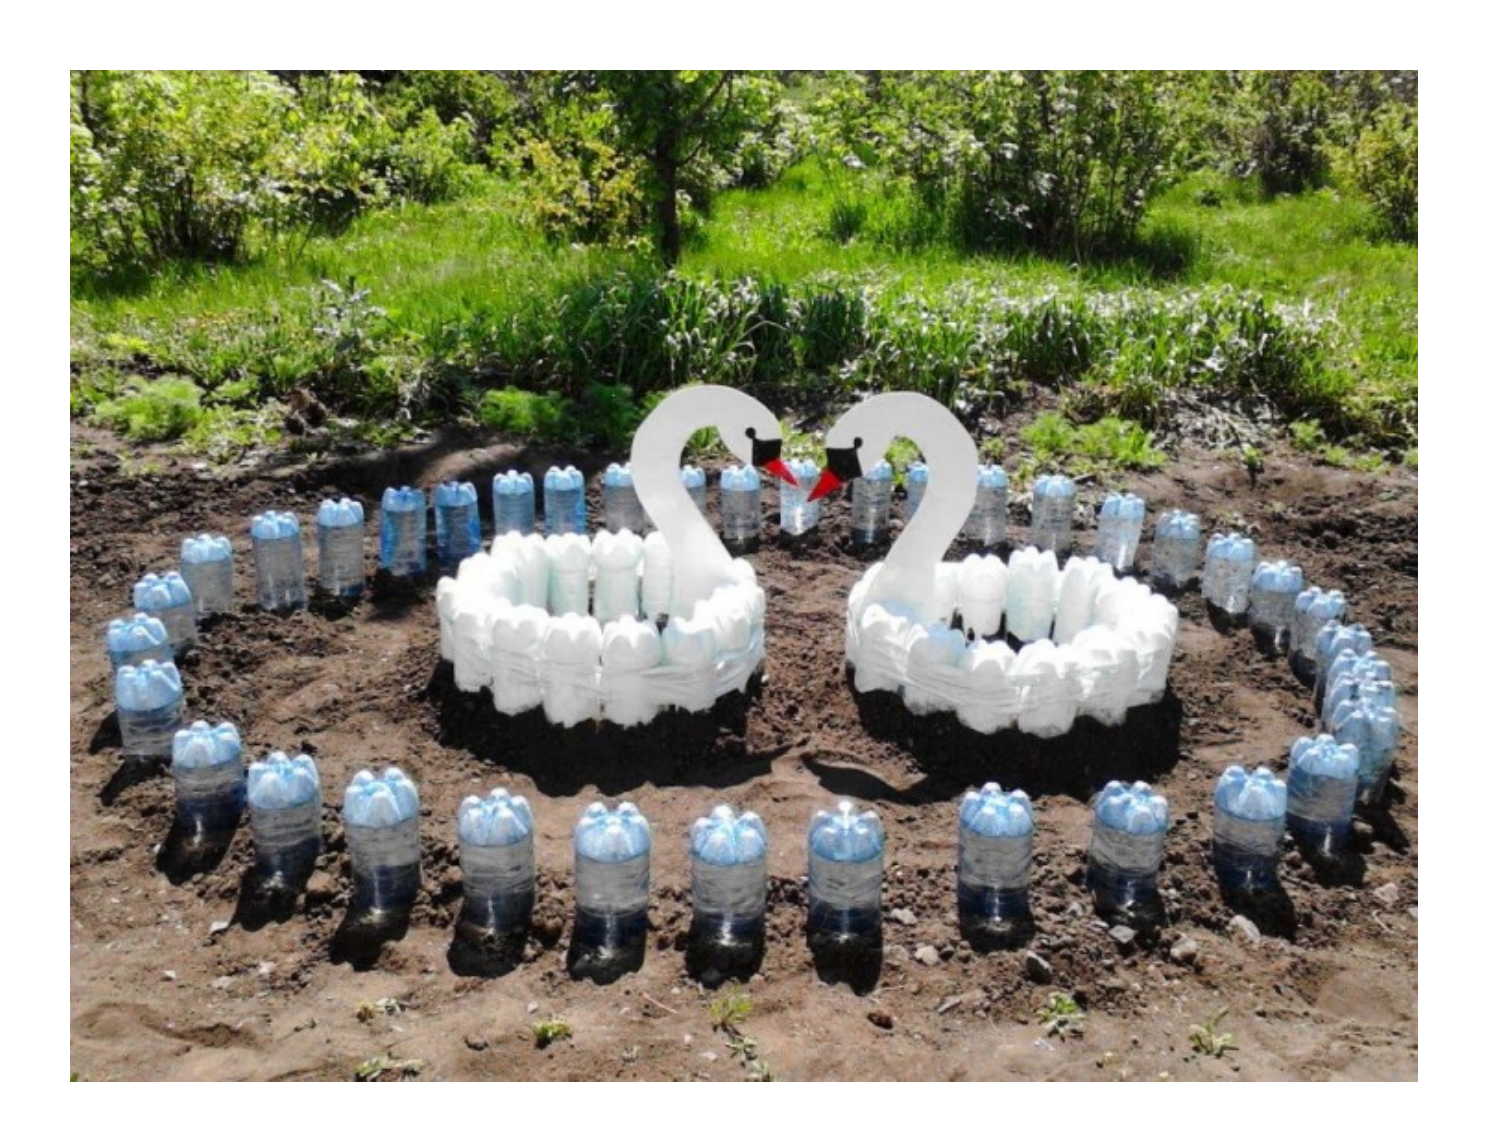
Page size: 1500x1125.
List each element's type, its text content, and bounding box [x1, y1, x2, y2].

picture [70, 70, 1418, 1082]
title Фотографированеи. [75, 45, 1425, 233]
